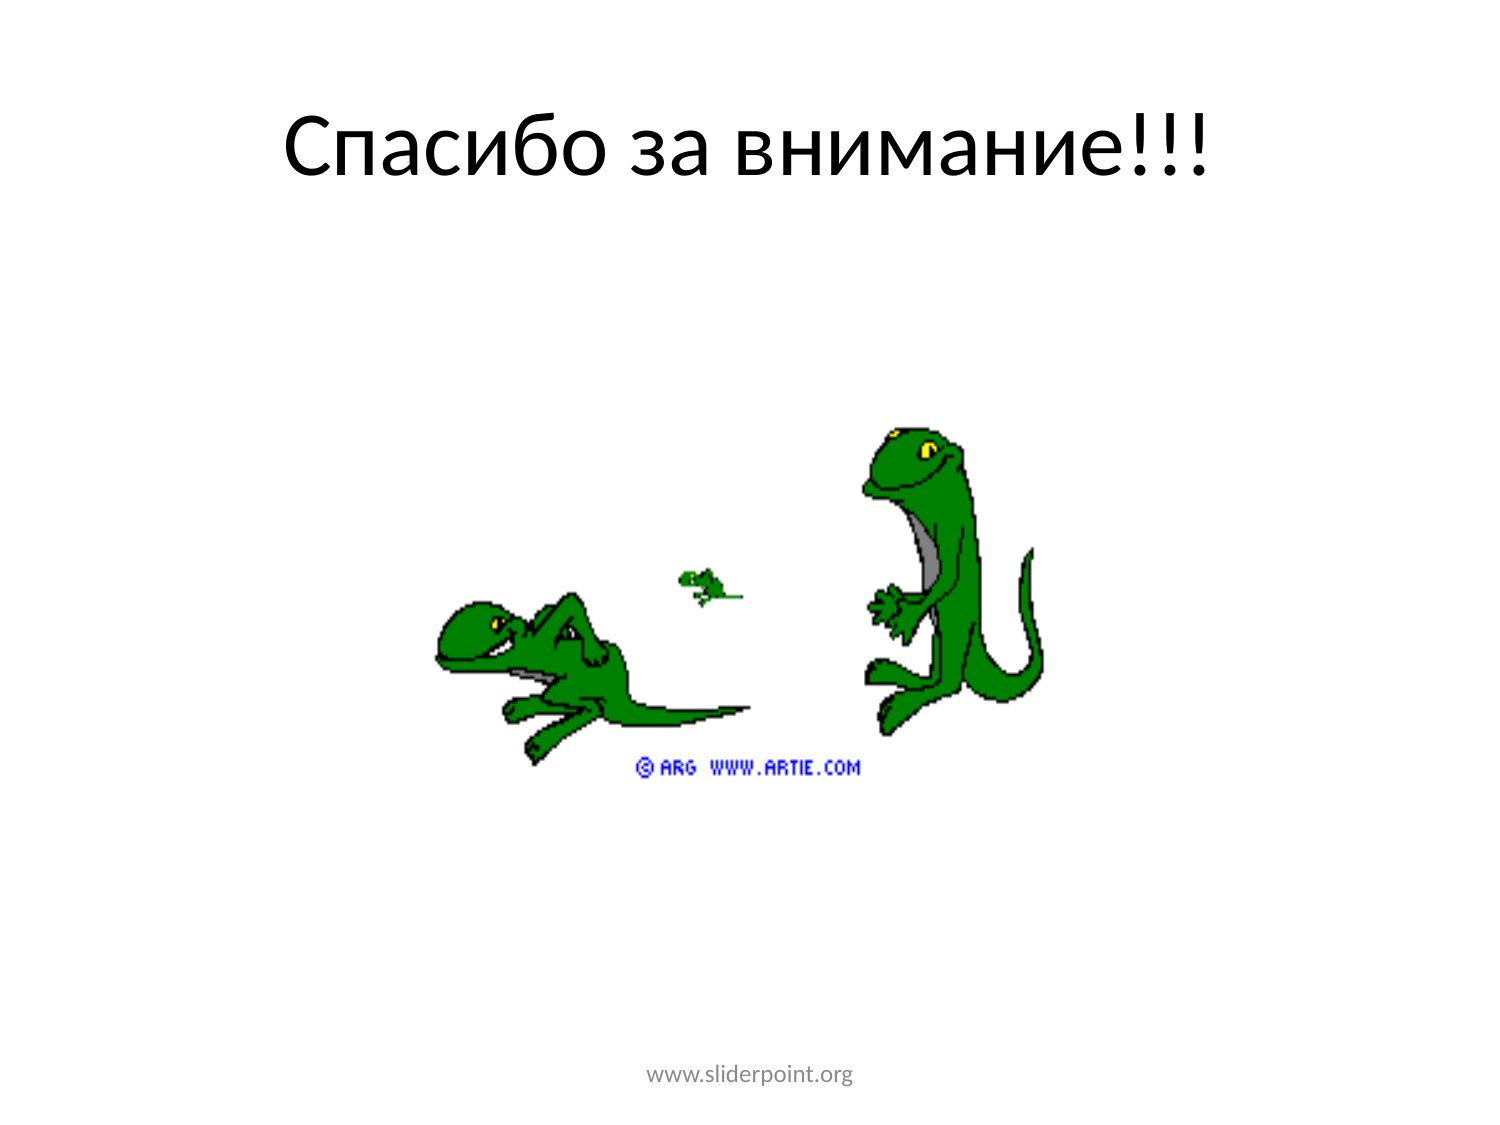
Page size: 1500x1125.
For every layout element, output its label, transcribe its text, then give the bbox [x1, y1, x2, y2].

picture [421, 339, 1079, 783]
footer www.sliderpoint.org [512, 1042, 988, 1103]
title Спасибо за внимание!!! [75, 45, 1425, 233]
